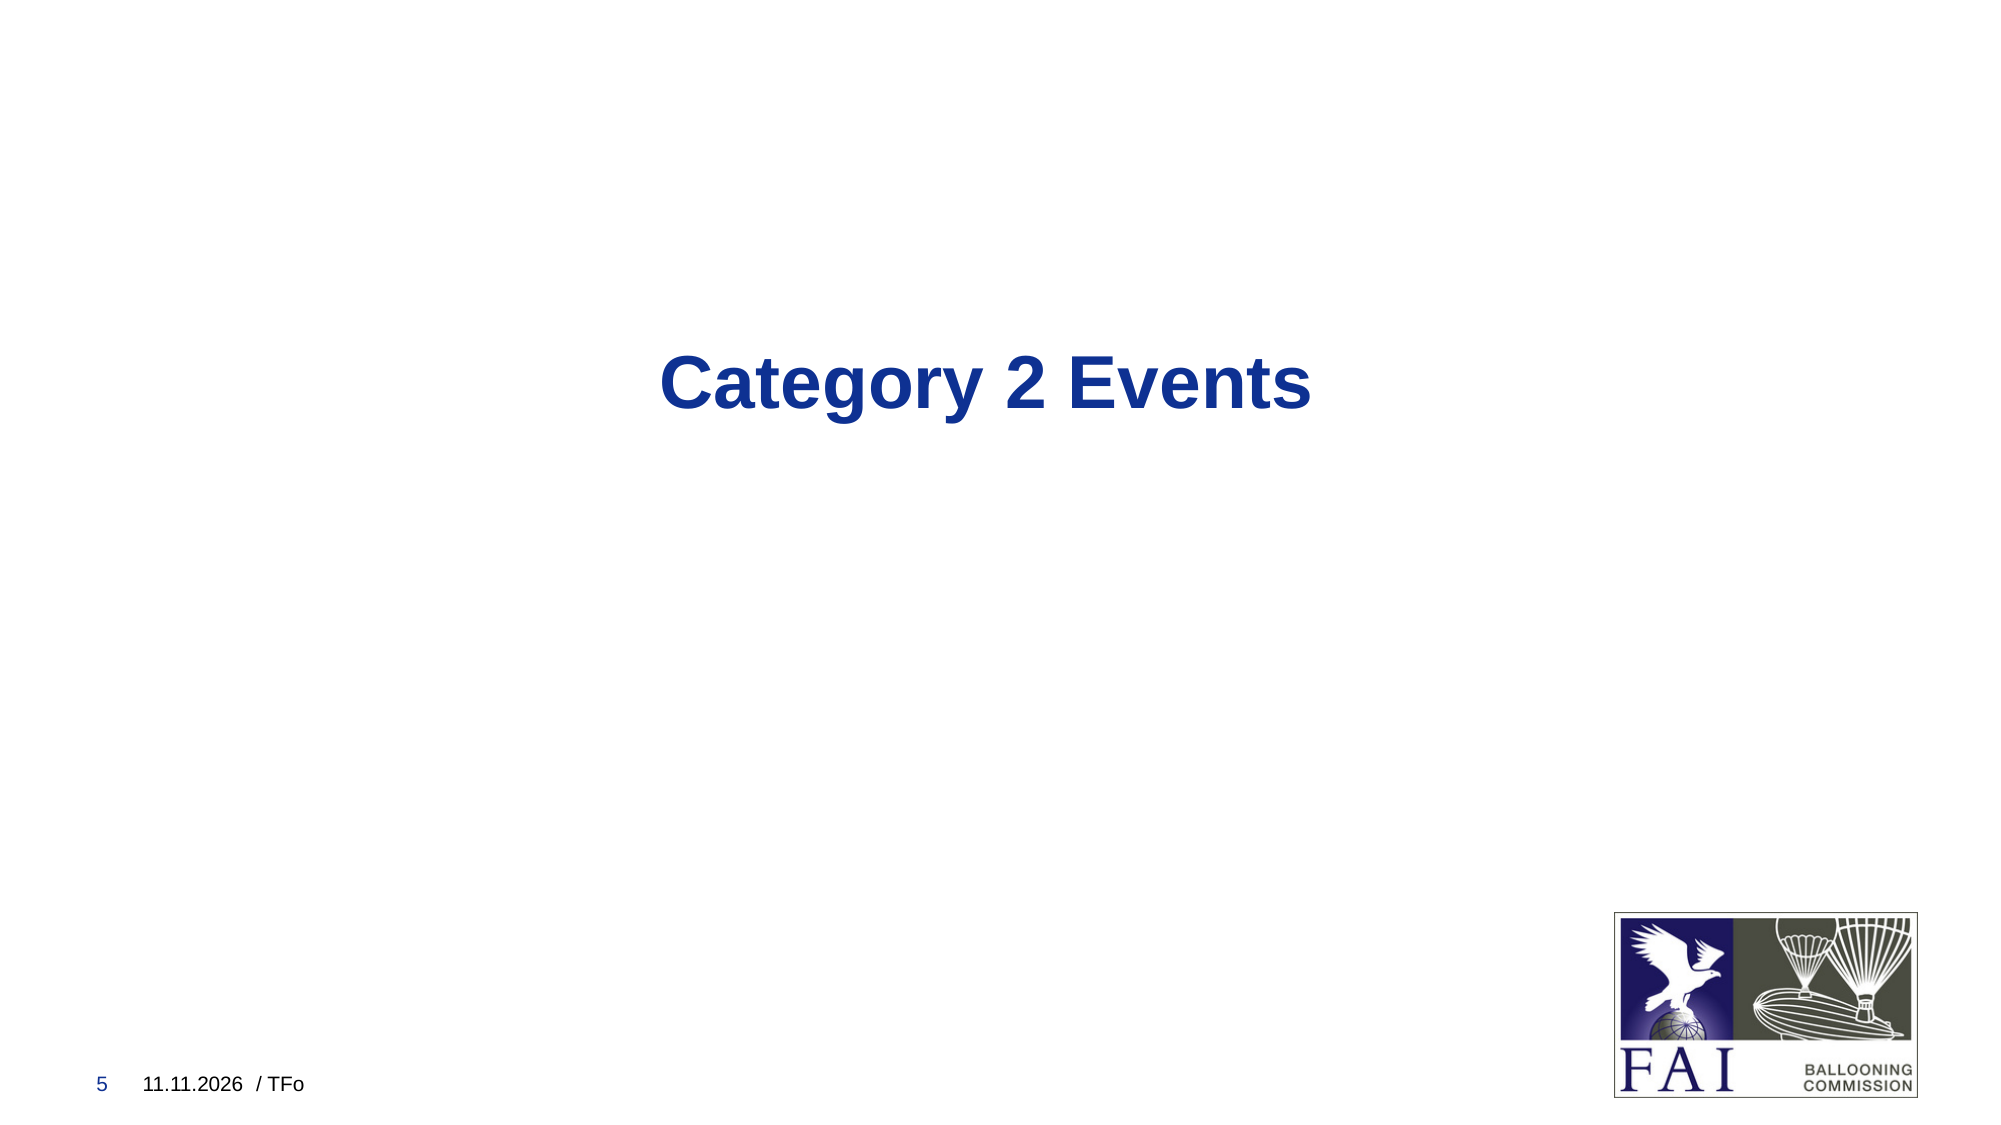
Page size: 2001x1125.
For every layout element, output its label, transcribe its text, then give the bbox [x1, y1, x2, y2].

footer / TFo [256, 1070, 407, 1125]
title Category 2 Events [83, 339, 1891, 426]
picture [1614, 912, 1918, 1098]
slide_number 5 [96, 1070, 143, 1125]
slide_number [143, 1070, 256, 1125]
